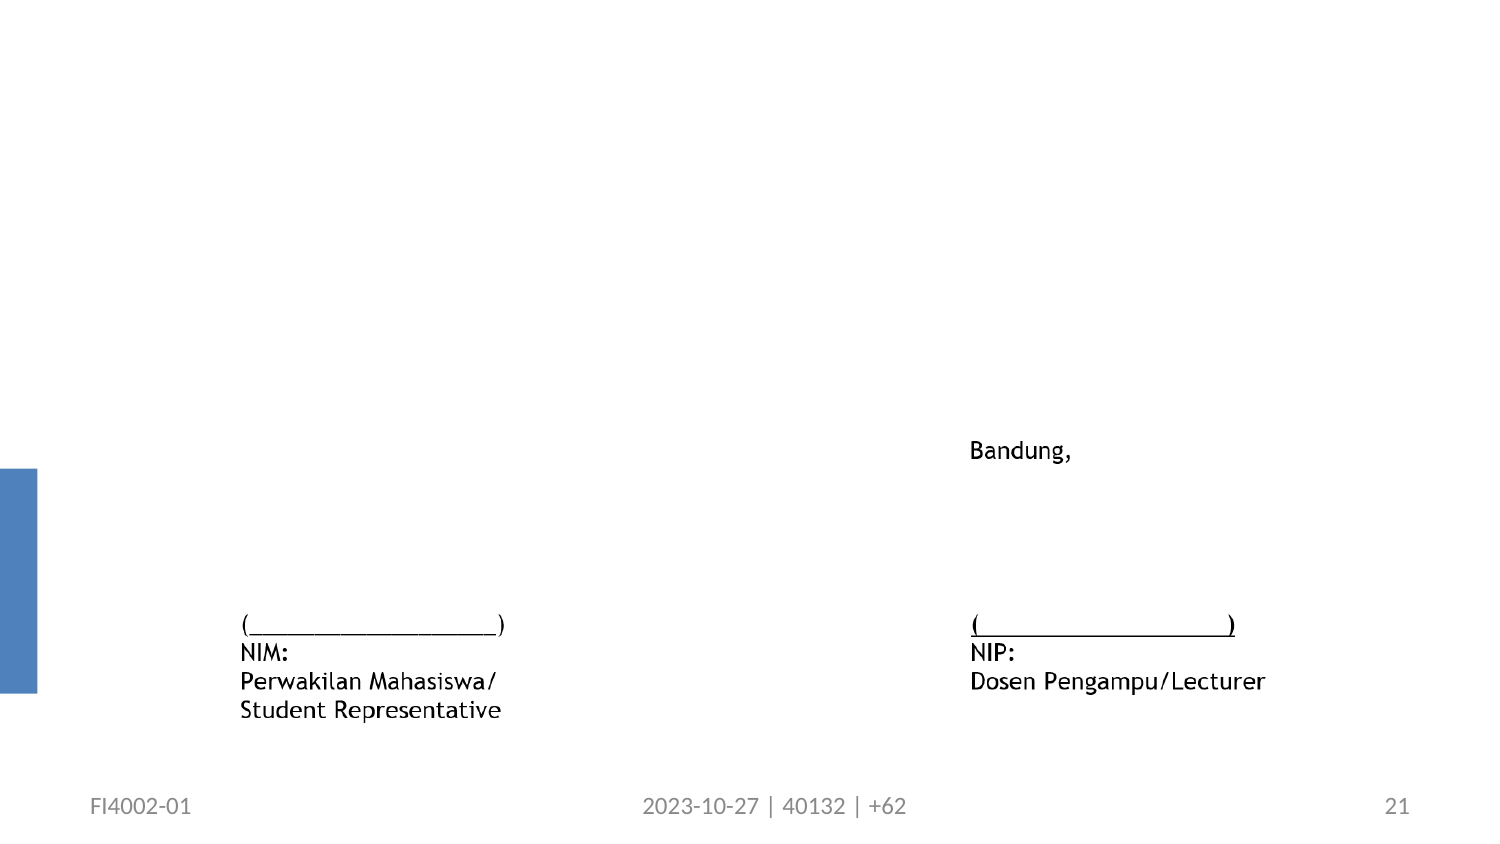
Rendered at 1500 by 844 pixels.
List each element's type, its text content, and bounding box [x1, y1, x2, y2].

footer 2023-10-27 | 40132 | +62 [600, 782, 950, 827]
slide_number 21 [1074, 782, 1425, 827]
slide_number FI4002-01 [75, 782, 525, 827]
picture [162, 415, 1338, 772]
